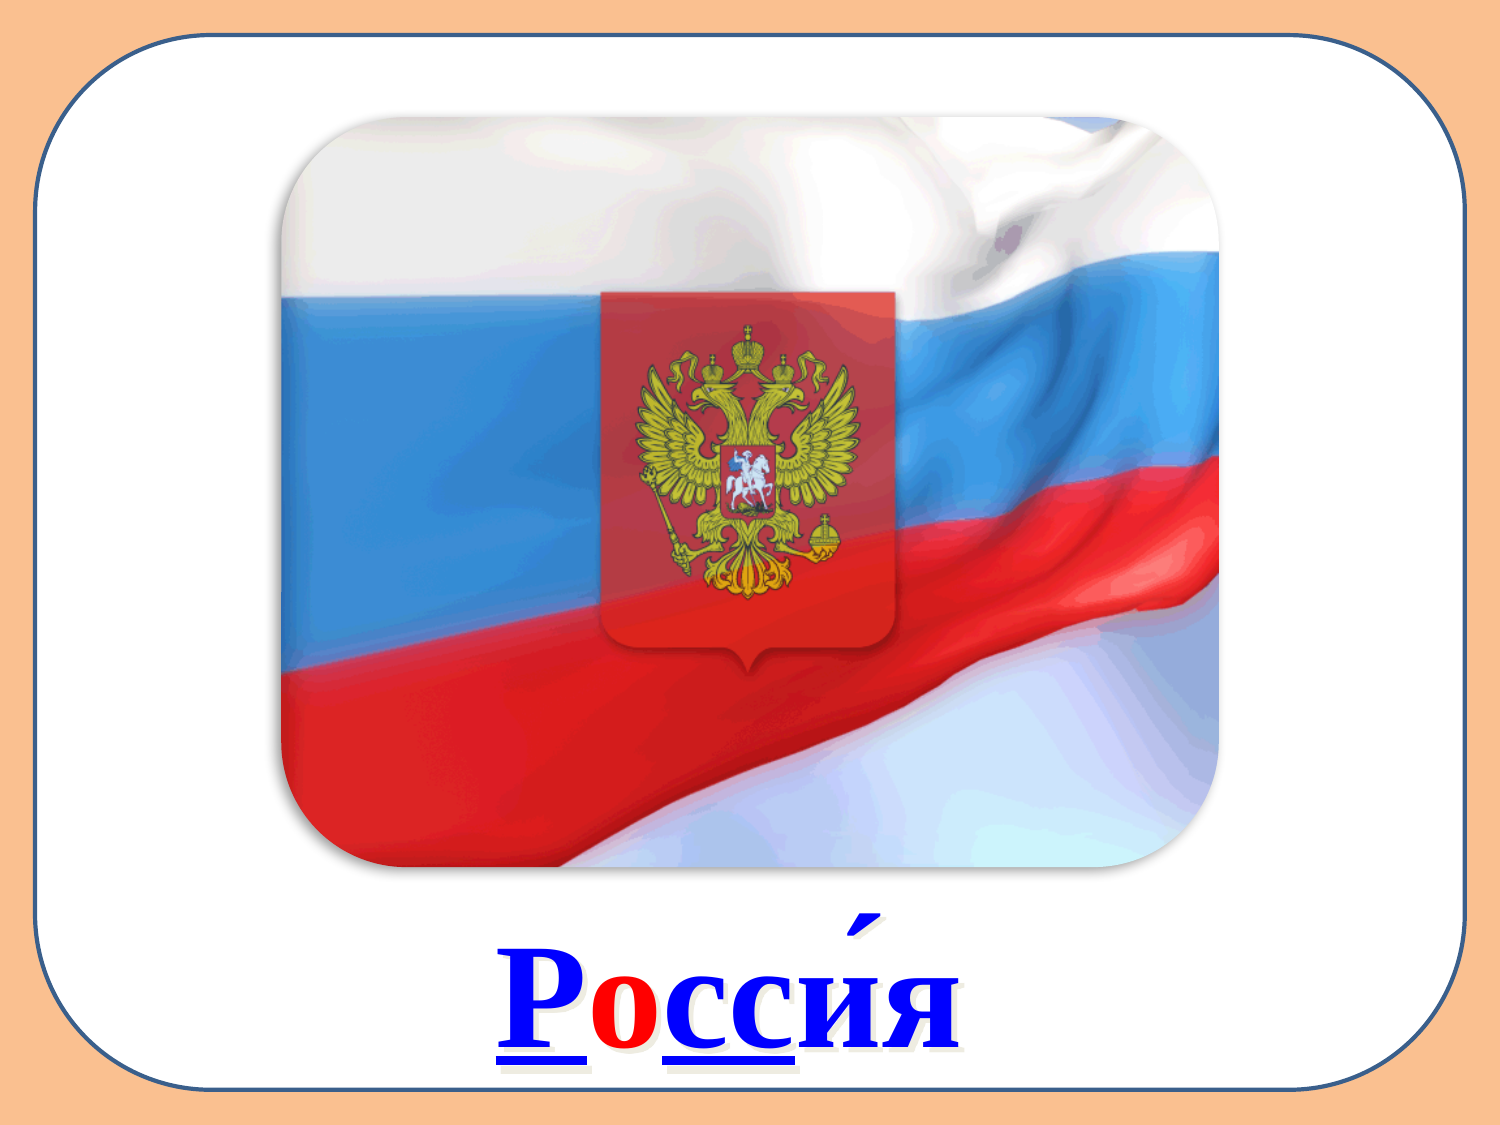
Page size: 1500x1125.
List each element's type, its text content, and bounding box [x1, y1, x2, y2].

text_box [32, 32, 1467, 1027]
picture [281, 116, 1219, 868]
text_box [155, 1083, 1345, 1092]
text_box Росси́я [73, 890, 1424, 1079]
